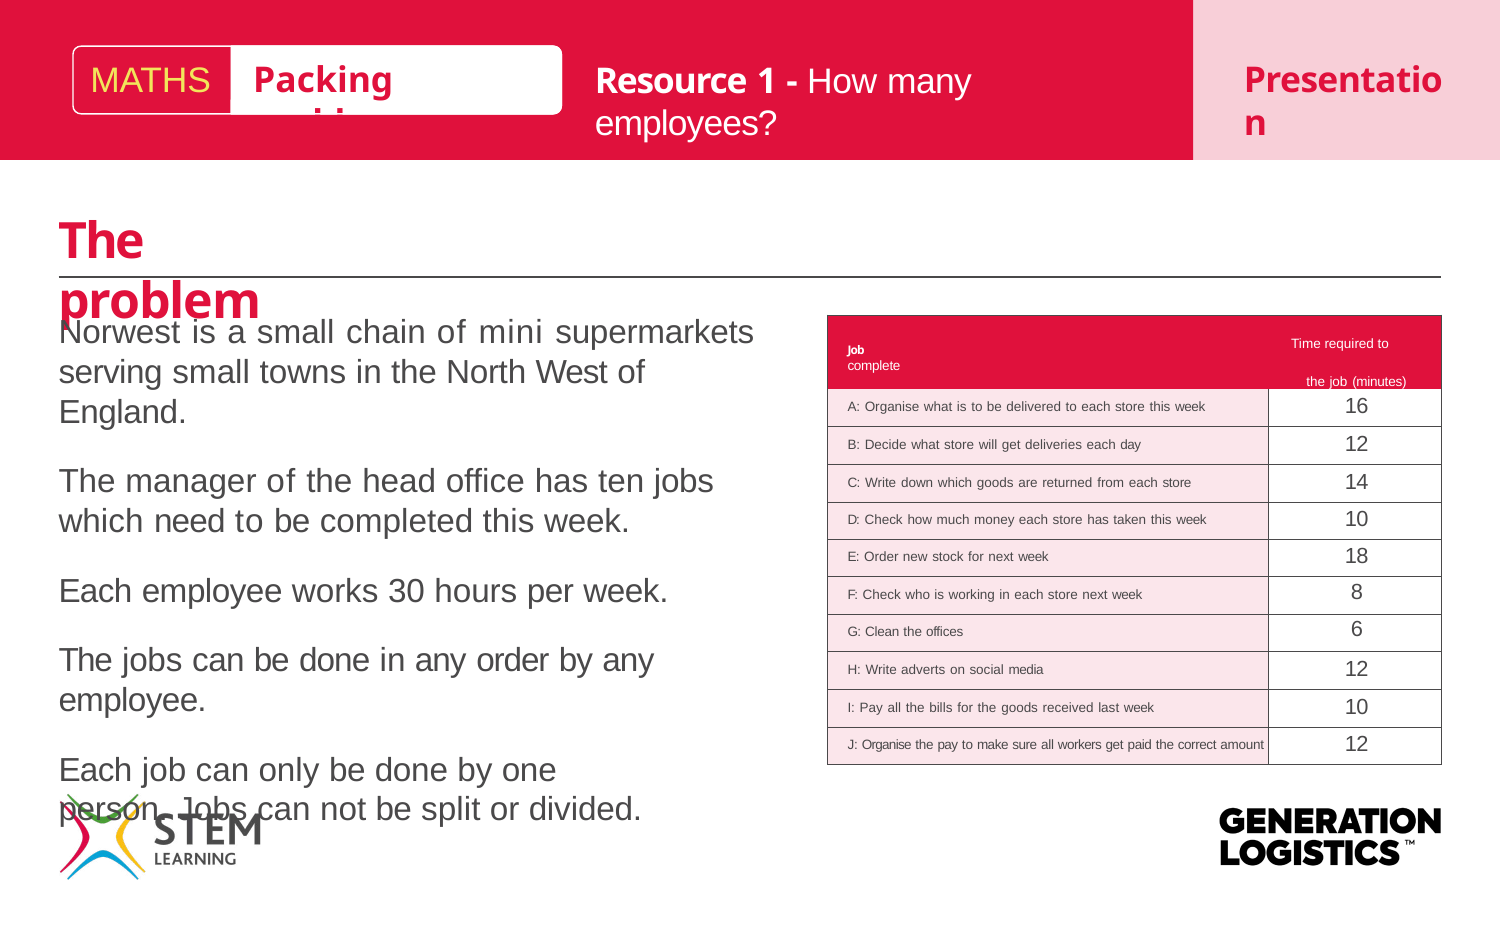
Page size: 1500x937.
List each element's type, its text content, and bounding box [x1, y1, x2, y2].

table_cell 6 [1269, 615, 1441, 651]
table_cell C: Write down which goods are returned from each store [828, 465, 1268, 502]
table_cell 12 [1269, 427, 1441, 464]
table_cell 12 [1269, 728, 1441, 764]
table_header Job Time required to complete the job (minutes) [828, 316, 1441, 389]
table_cell 16 [1269, 389, 1441, 426]
text_box Presentation [1241, 55, 1450, 143]
table_cell H: Write adverts on social media [828, 652, 1268, 689]
table_cell J: Organise the pay to make sure all workers get paid the correct amount [828, 728, 1268, 764]
table_cell I: Pay all the bills for the goods received last week [828, 690, 1268, 727]
table_cell 12 [1269, 652, 1441, 689]
table_cell 10 [1269, 690, 1441, 727]
table_cell G: Clean the offices [828, 615, 1268, 651]
table_cell 18 [1269, 540, 1441, 576]
picture [59, 828, 261, 880]
table_cell D: Check how much money each store has taken this week [828, 503, 1268, 539]
text_box Norwest is a small chain of mini supermarkets serving small towns in the North West of England. The manager of the head office has ten jobs which need to be completed this week. Each employee works 30 hours per week. The jobs can be done in any order by any employee. Each job can only be done by one person. Jobs can not be split or divided. [56, 308, 783, 828]
text_box [72, 46, 562, 114]
table_cell 10 [1269, 503, 1441, 539]
text_box The problem [56, 206, 342, 308]
table_cell 14 [1269, 465, 1441, 502]
picture [1219, 807, 1441, 866]
text_box Packing problems [231, 111, 561, 143]
table_cell A: Organise what is to be delivered to each store this week [828, 389, 1268, 426]
table_cell F: Check who is working in each store next week [828, 577, 1268, 614]
table_cell B: Decide what store will get deliveries each day [828, 427, 1268, 464]
table_cell 8 [1269, 577, 1441, 614]
title Resource 1 - How many employees? [592, 55, 1144, 215]
table_cell E: Order new stock for next week [828, 540, 1268, 576]
